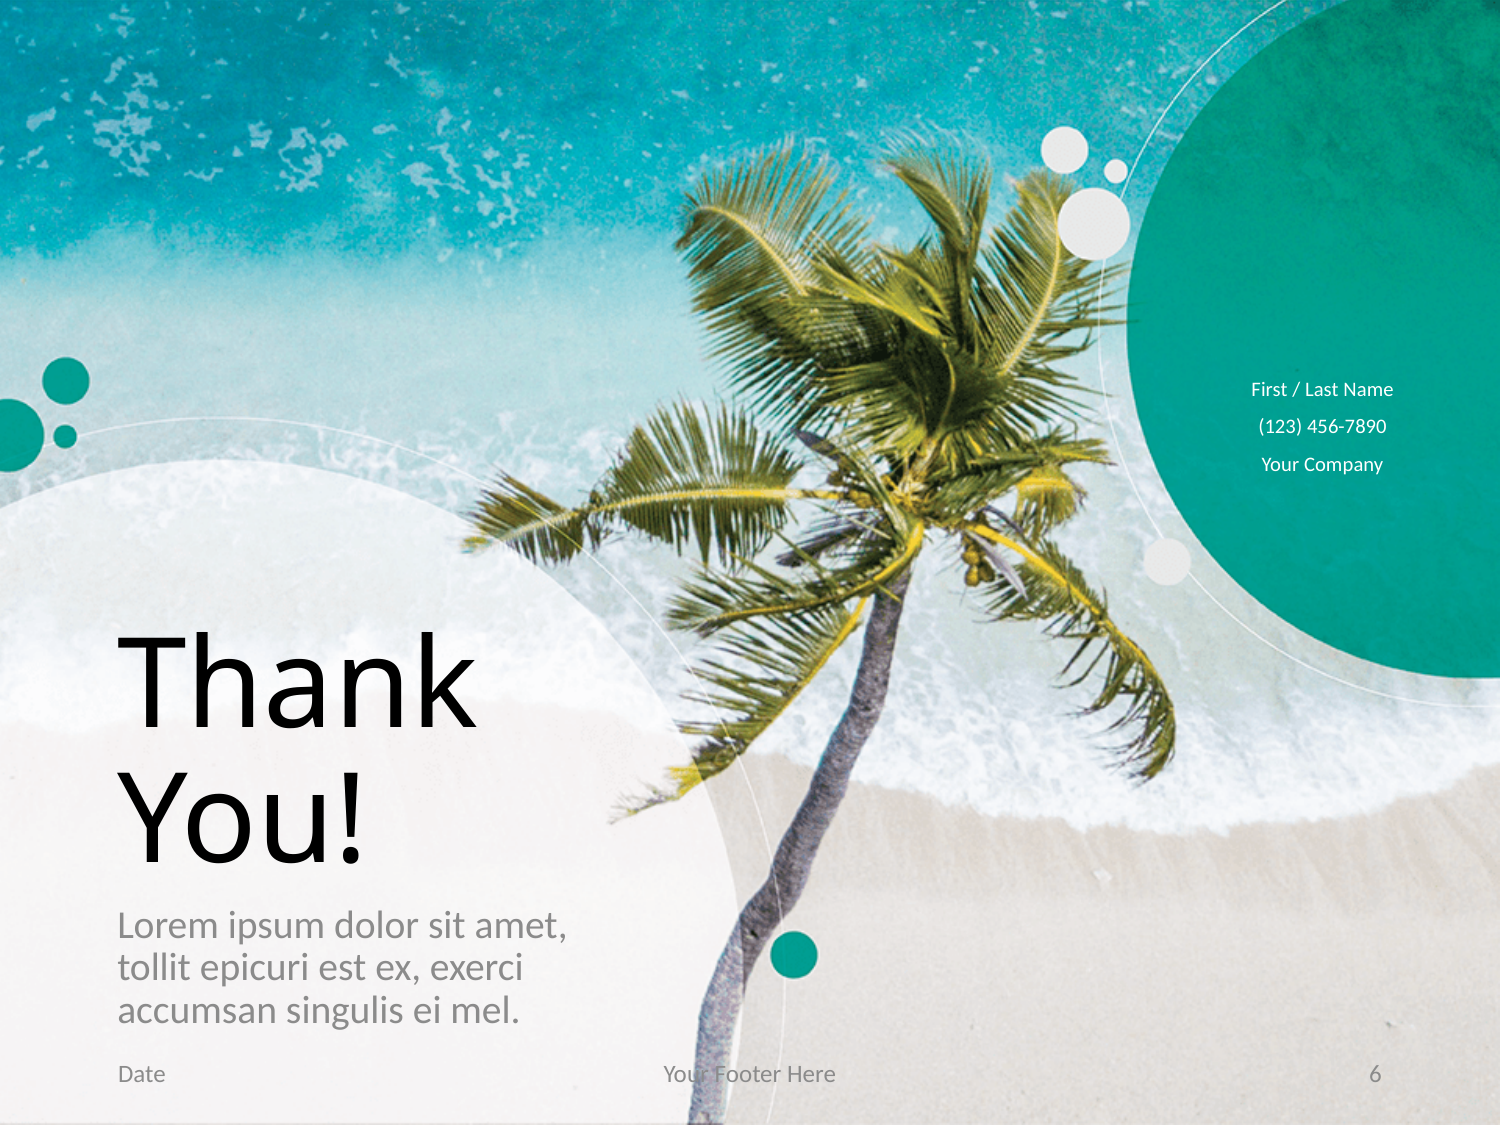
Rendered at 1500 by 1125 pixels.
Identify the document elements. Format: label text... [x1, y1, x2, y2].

picture [0, 0, 1500, 1125]
title Thank You! [102, 562, 659, 896]
footer Your Footer Here [496, 1042, 1004, 1103]
slide_number 6 [1059, 1042, 1397, 1103]
slide_number Date [103, 1042, 441, 1103]
list Your Company [1183, 446, 1463, 484]
list First / Last Name [1183, 370, 1463, 408]
list (123) 456-7890 [1183, 408, 1463, 446]
list Lorem ipsum dolor sit amet, tollit epicuri est ex, exerci accumsan singulis ei mel. [102, 896, 659, 1043]
